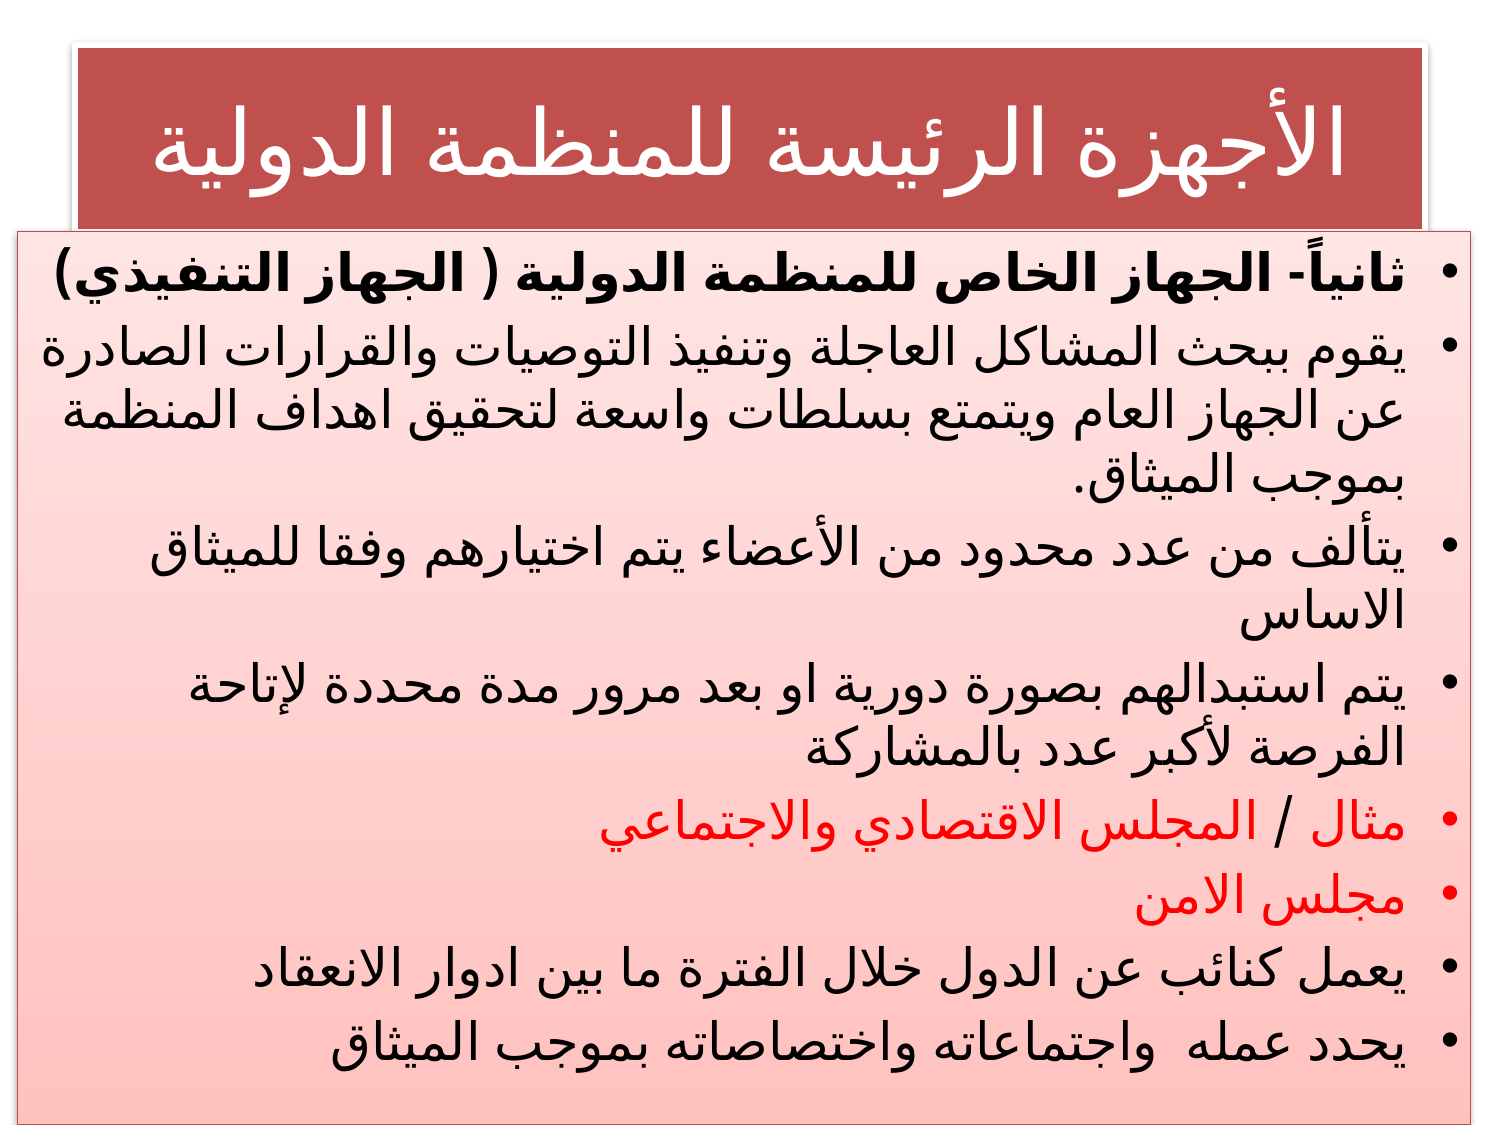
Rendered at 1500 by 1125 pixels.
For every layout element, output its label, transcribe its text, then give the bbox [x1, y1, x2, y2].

list ثانياً- الجهاز الخاص للمنظمة الدولية ( الجهاز التنفيذي) يقوم ببحث المشاكل العاجلة وتنفيذ التوصيات والقرارات الصادرة عن الجهاز العام ويتمتع بسلطات واسعة لتحقيق اهداف المنظمة بموجب الميثاق. يتألف من عدد محدود من الأعضاء يتم اختيارهم وفقا للميثاق الاساس يتم استبدالهم بصورة دورية او بعد مرور مدة محددة لإتاحة الفرصة لأكبر عدد بالمشاركة مثال / المجلس الاقتصادي والاجتماعي مجلس الامن يعمل كنائب عن الدول خلال الفترة ما بين ادوار الانعقاد يحدد عمله واجتماعاته واختصاصاته بموجب الميثاق [17, 231, 1471, 1125]
title الأجهزة الرئيسة للمنظمة الدولية [72, 42, 1428, 228]
